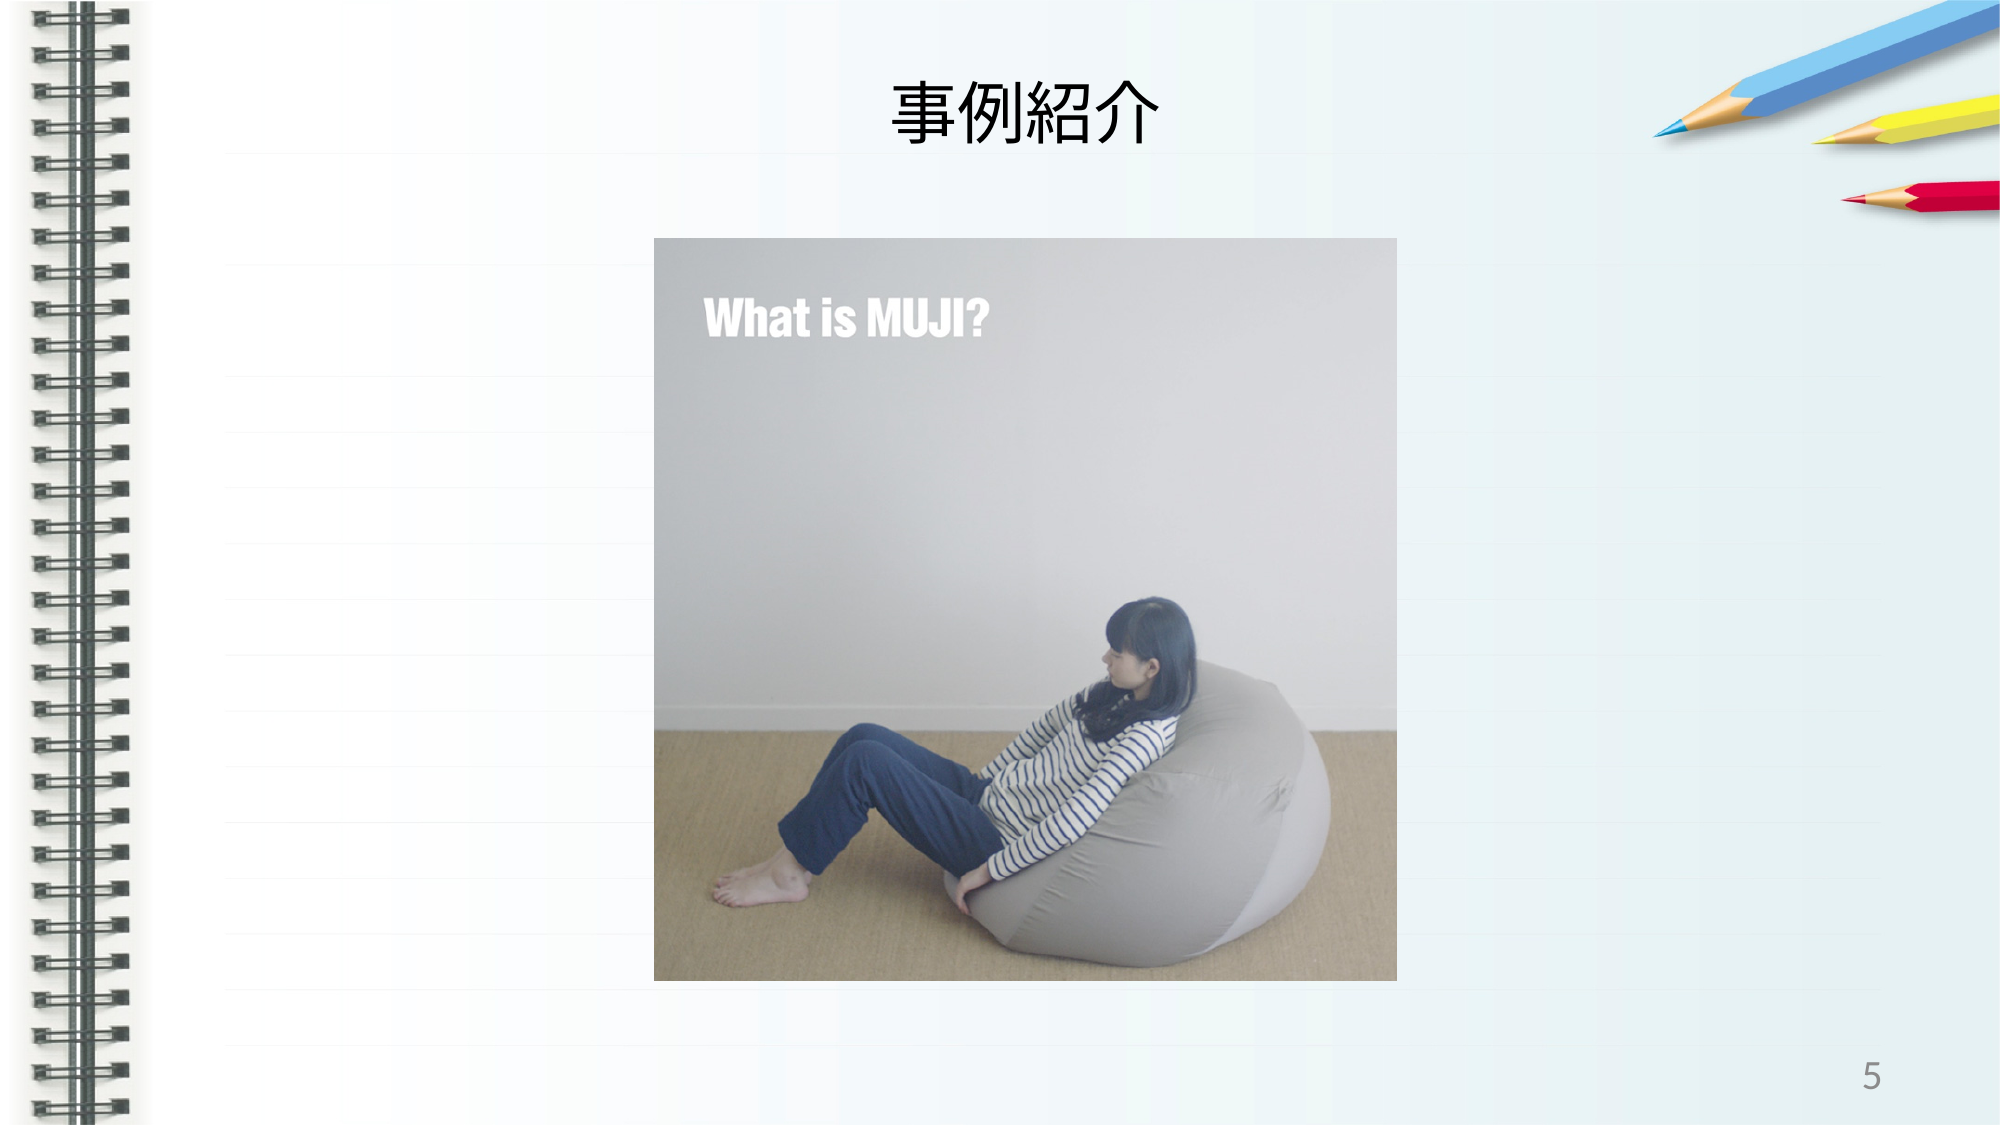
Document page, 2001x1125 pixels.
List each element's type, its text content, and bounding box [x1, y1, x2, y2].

slide_number 5 [1433, 1042, 1900, 1103]
picture [0, 0, 2000, 1125]
title 事例紹介 [151, 45, 1900, 177]
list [654, 238, 1398, 982]
